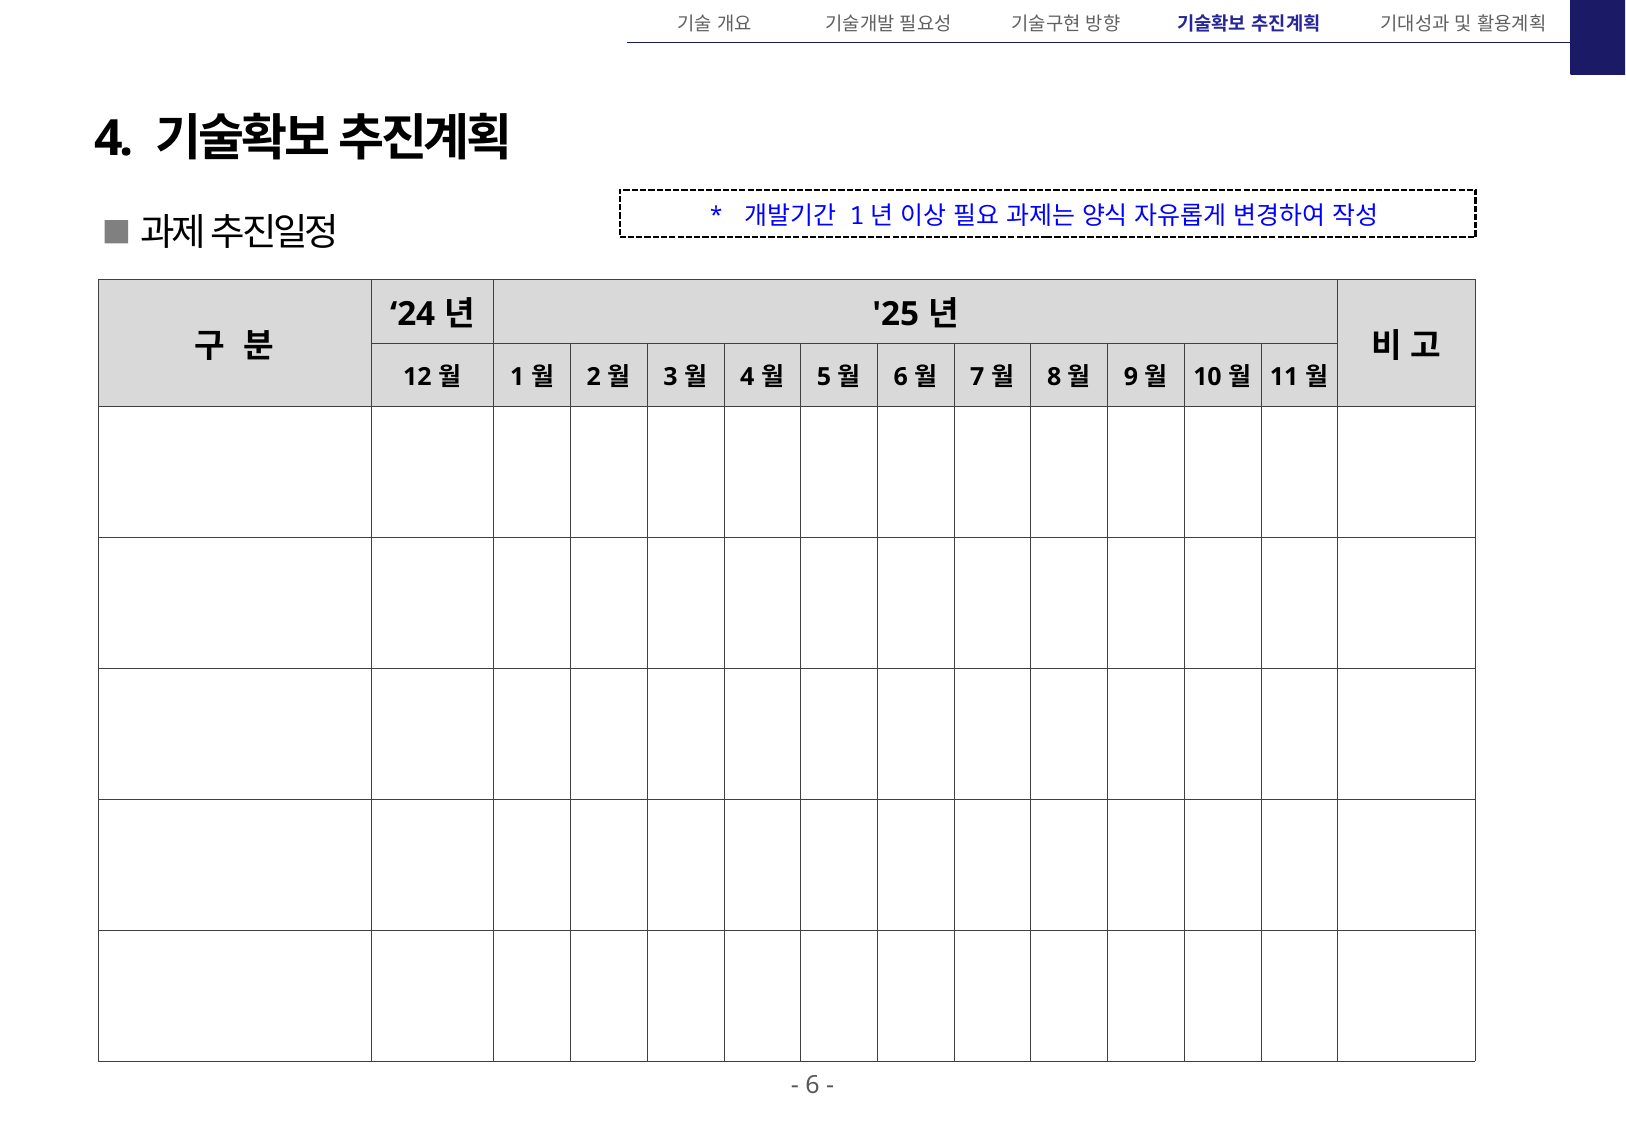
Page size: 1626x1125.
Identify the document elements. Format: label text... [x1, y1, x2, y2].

table_cell [1108, 407, 1184, 537]
table_cell 1월 [494, 344, 570, 406]
table_cell [955, 538, 1030, 668]
table_cell [878, 538, 954, 668]
table_cell [494, 800, 570, 930]
table_cell [1338, 931, 1475, 1061]
table_cell [494, 407, 570, 537]
table_cell [725, 538, 800, 668]
table_cell [1031, 407, 1107, 537]
table_cell [725, 407, 800, 537]
table_cell [99, 538, 371, 668]
table_cell 2월 [571, 344, 647, 406]
table_cell [571, 669, 647, 799]
table_cell [372, 800, 493, 930]
text_box 기술개발 필요성 [791, 7, 968, 43]
table_cell [955, 669, 1030, 799]
table_cell [571, 931, 647, 1061]
table_cell [372, 407, 493, 537]
table_cell 4월 [725, 344, 800, 406]
table_cell [99, 800, 371, 930]
table_cell [372, 538, 493, 668]
table_cell [801, 407, 877, 537]
table_cell [1108, 931, 1184, 1061]
table_cell 8월 [1031, 344, 1107, 406]
table_cell [648, 800, 724, 930]
table_cell [99, 931, 371, 1061]
table_cell [725, 800, 800, 930]
table_cell [494, 669, 570, 799]
text_box 기술 개요 [626, 7, 791, 43]
table_cell [1262, 800, 1337, 930]
table_cell [648, 931, 724, 1061]
table_cell [571, 538, 647, 668]
table_cell [878, 931, 954, 1061]
table_header ‘24년 [372, 280, 493, 343]
text_box 기술확보 추진계획 [1139, 7, 1334, 43]
table_cell 6월 [878, 344, 954, 406]
table_header 구 분 [99, 280, 371, 406]
table_cell [1185, 800, 1261, 930]
table_cell [801, 931, 877, 1061]
table_cell [1338, 669, 1475, 799]
table_cell [725, 931, 800, 1061]
table_cell [725, 669, 800, 799]
table_cell [372, 669, 493, 799]
table_cell [955, 407, 1030, 537]
table_cell [801, 800, 877, 930]
table_cell [955, 931, 1030, 1061]
table_cell [878, 407, 954, 537]
table_cell [1338, 800, 1475, 930]
text_box 기술구현 방향 [968, 7, 1139, 43]
table_cell [648, 669, 724, 799]
table_cell [571, 407, 647, 537]
table_cell [1185, 538, 1261, 668]
table_cell [1262, 538, 1337, 668]
table_cell [1108, 800, 1184, 930]
table_cell [1108, 669, 1184, 799]
table_cell [1185, 669, 1261, 799]
table_cell [648, 407, 724, 537]
table_cell [1262, 669, 1337, 799]
table_cell [1031, 538, 1107, 668]
table_cell [1031, 931, 1107, 1061]
table_cell 5월 [801, 344, 877, 406]
table_cell [494, 538, 570, 668]
table_cell 10월 [1185, 344, 1261, 406]
table_cell [1338, 407, 1475, 537]
table_cell 9월 [1108, 344, 1184, 406]
table_cell [1185, 407, 1261, 537]
table_cell [878, 669, 954, 799]
table_cell [99, 407, 371, 537]
table_cell [801, 538, 877, 668]
table_cell [801, 669, 877, 799]
table_cell [1338, 538, 1475, 668]
table_cell [571, 800, 647, 930]
table_cell [878, 800, 954, 930]
table_cell 7월 [955, 344, 1030, 406]
table_cell [99, 669, 371, 799]
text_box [84, 200, 558, 262]
text_box * 개발기간 1년 이상 필요 과제는 양식 자유롭게 변경하여 작성 [619, 189, 1476, 238]
table_cell 3월 [648, 344, 724, 406]
table_cell [1108, 538, 1184, 668]
table_cell [1262, 931, 1337, 1061]
table_cell 11월 [1262, 344, 1337, 406]
table_header '25년 [494, 280, 1337, 343]
table_cell [494, 931, 570, 1061]
table_cell [1262, 407, 1337, 537]
table_cell 12월 [372, 344, 493, 406]
table_cell [372, 931, 493, 1061]
table_cell [1031, 669, 1107, 799]
table_cell [648, 538, 724, 668]
table_header 비 고 [1338, 280, 1475, 406]
table_cell [1185, 931, 1261, 1061]
text_box 4. 기술확보 추진계획 [79, 97, 622, 173]
text_box 기대성과 및 활용계획 [1334, 7, 1593, 43]
table_cell [1031, 800, 1107, 930]
table_cell [955, 800, 1030, 930]
